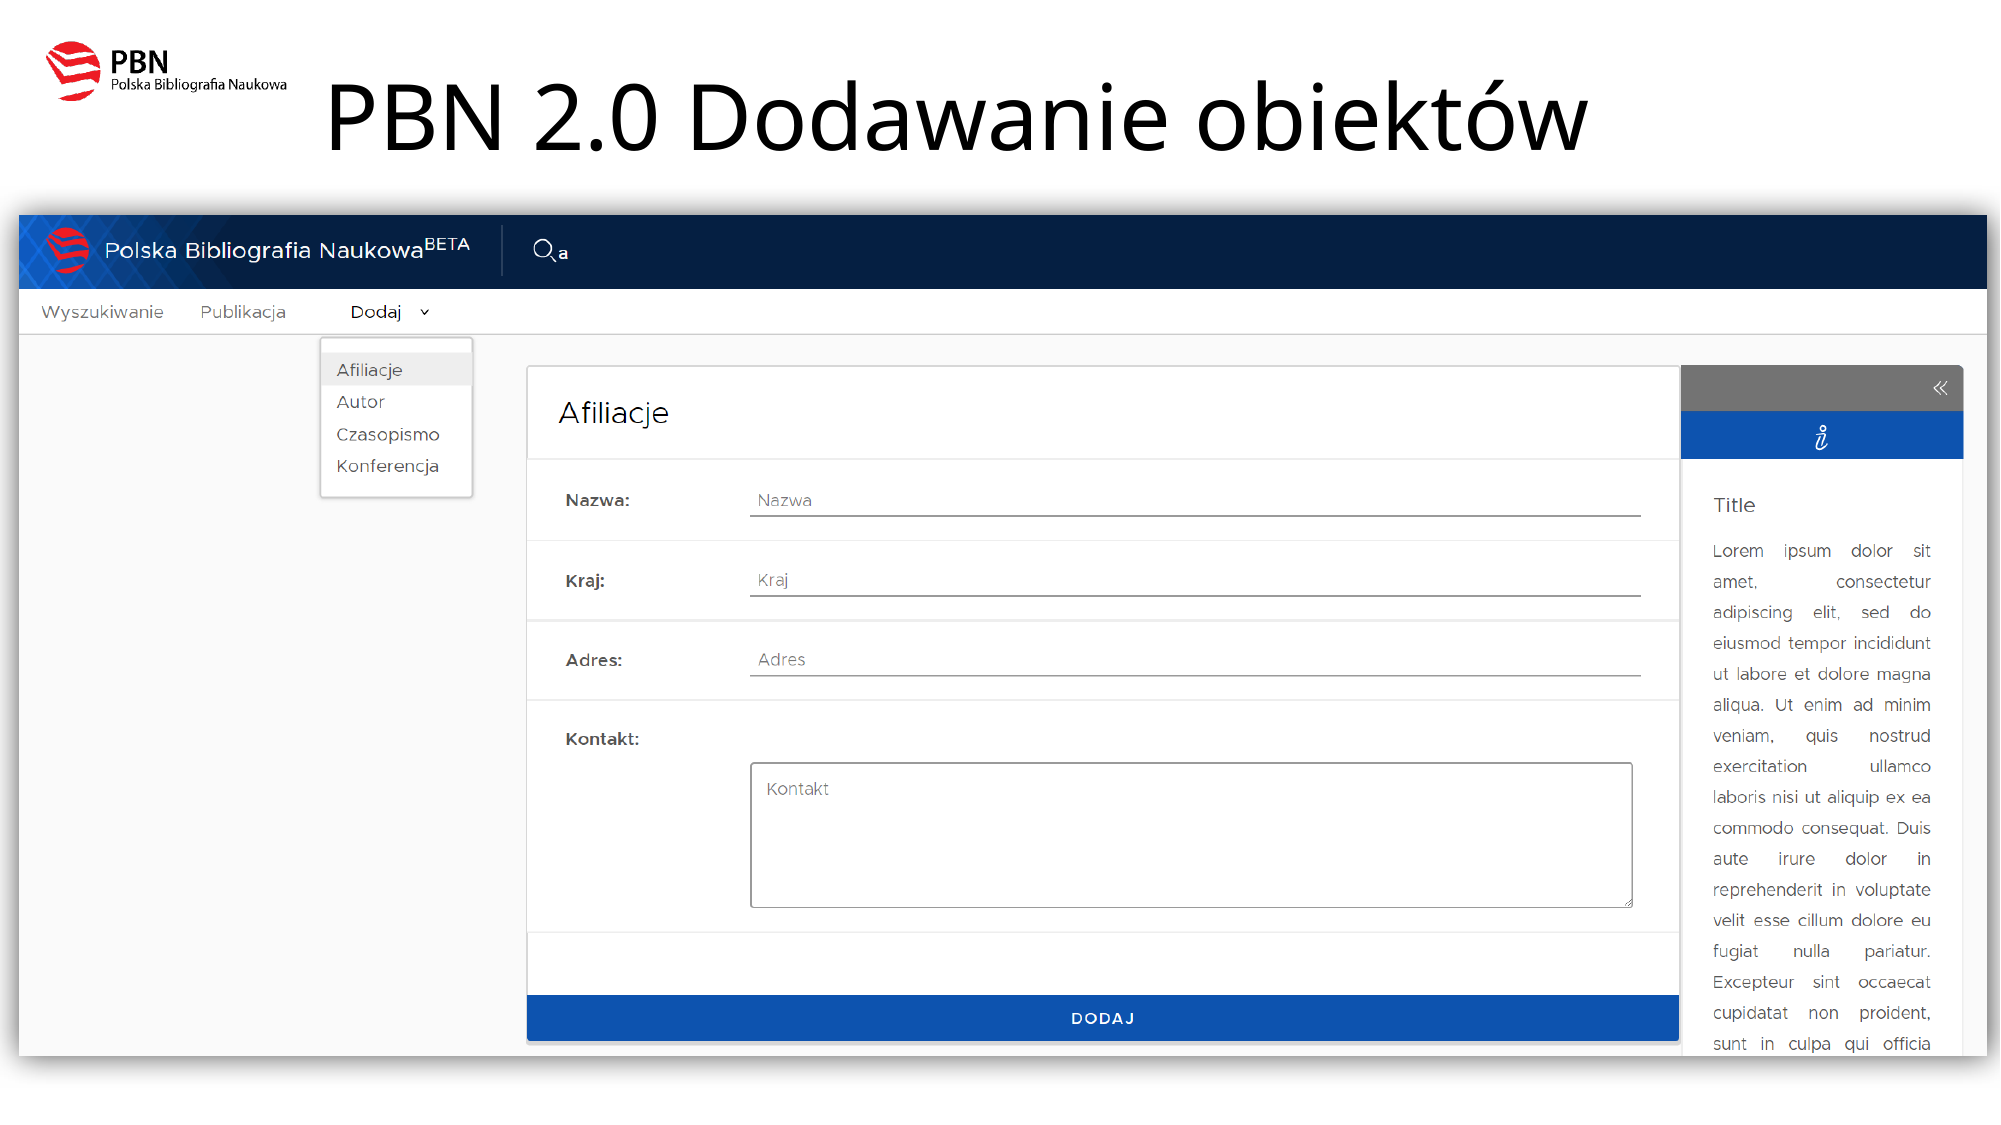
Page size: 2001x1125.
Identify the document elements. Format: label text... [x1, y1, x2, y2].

picture [44, 39, 289, 105]
title PBN 2.0 Dodawanie obiektów [308, 12, 2000, 204]
picture [19, 215, 1987, 1056]
